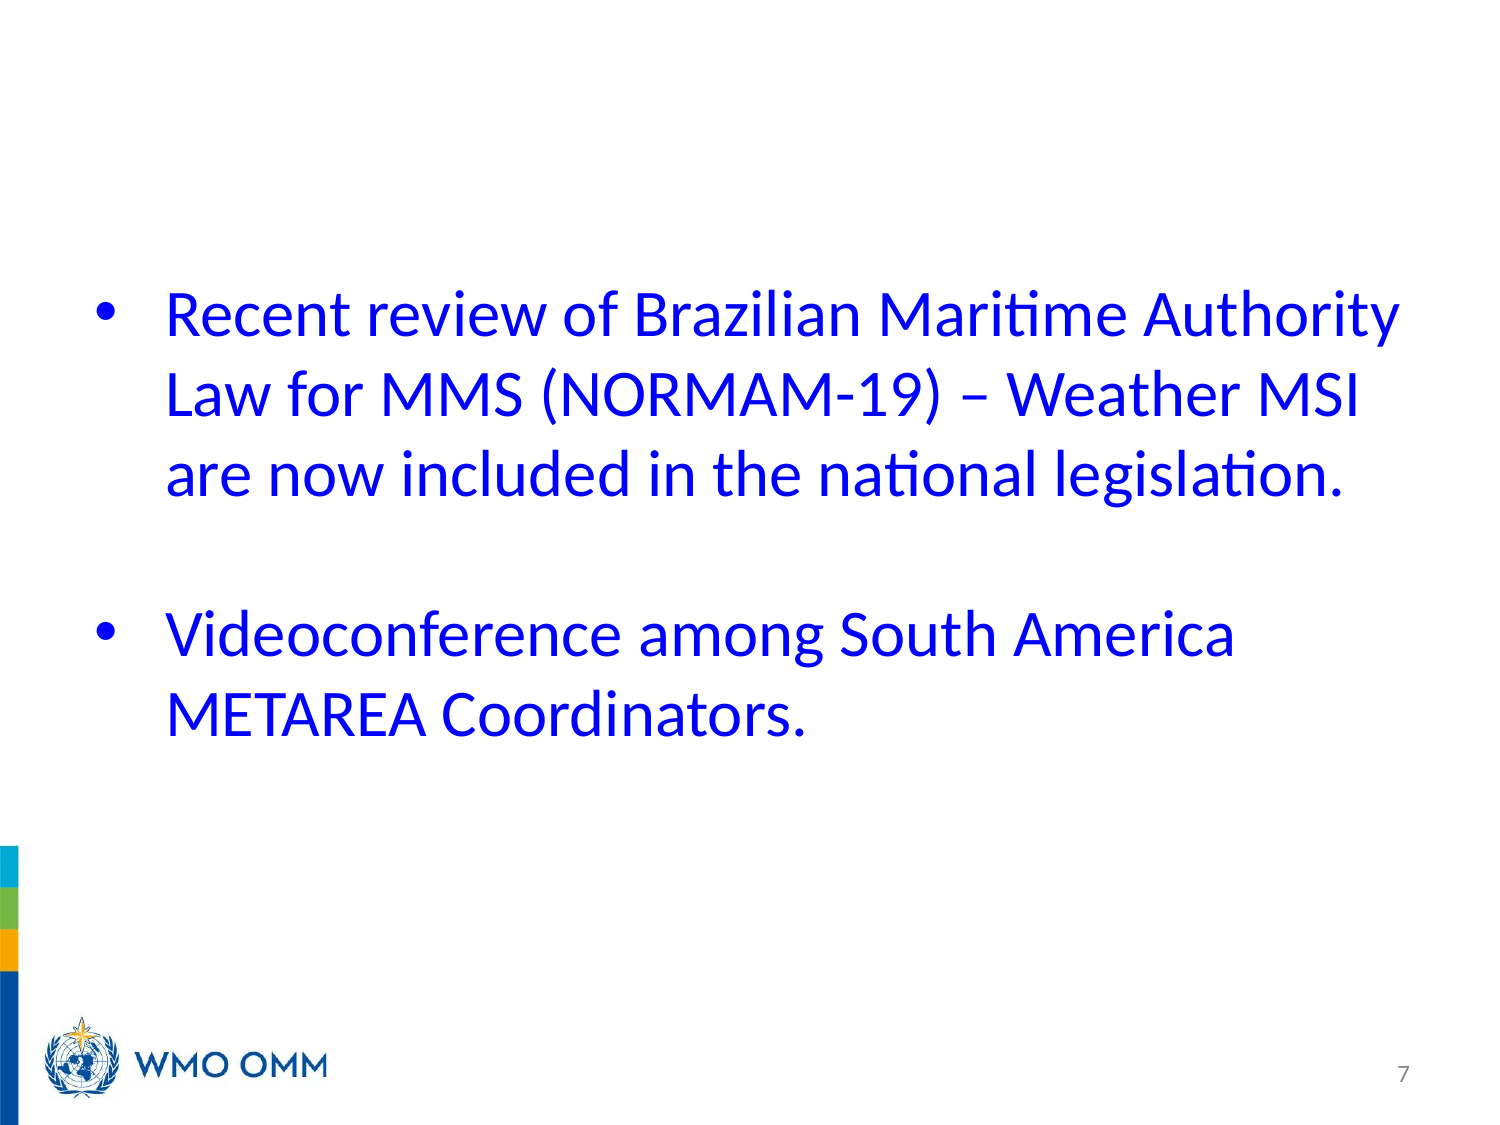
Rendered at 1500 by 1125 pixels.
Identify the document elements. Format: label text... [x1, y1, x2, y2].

slide_number 7 [1074, 1042, 1425, 1103]
list Recent review of Brazilian Maritime Authority Law for MMS (NORMAM-19) – Weather MSI are now included in the national legislation. Videoconference among South America METAREA Coordinators. [75, 262, 1447, 1005]
picture [0, 845, 327, 1125]
